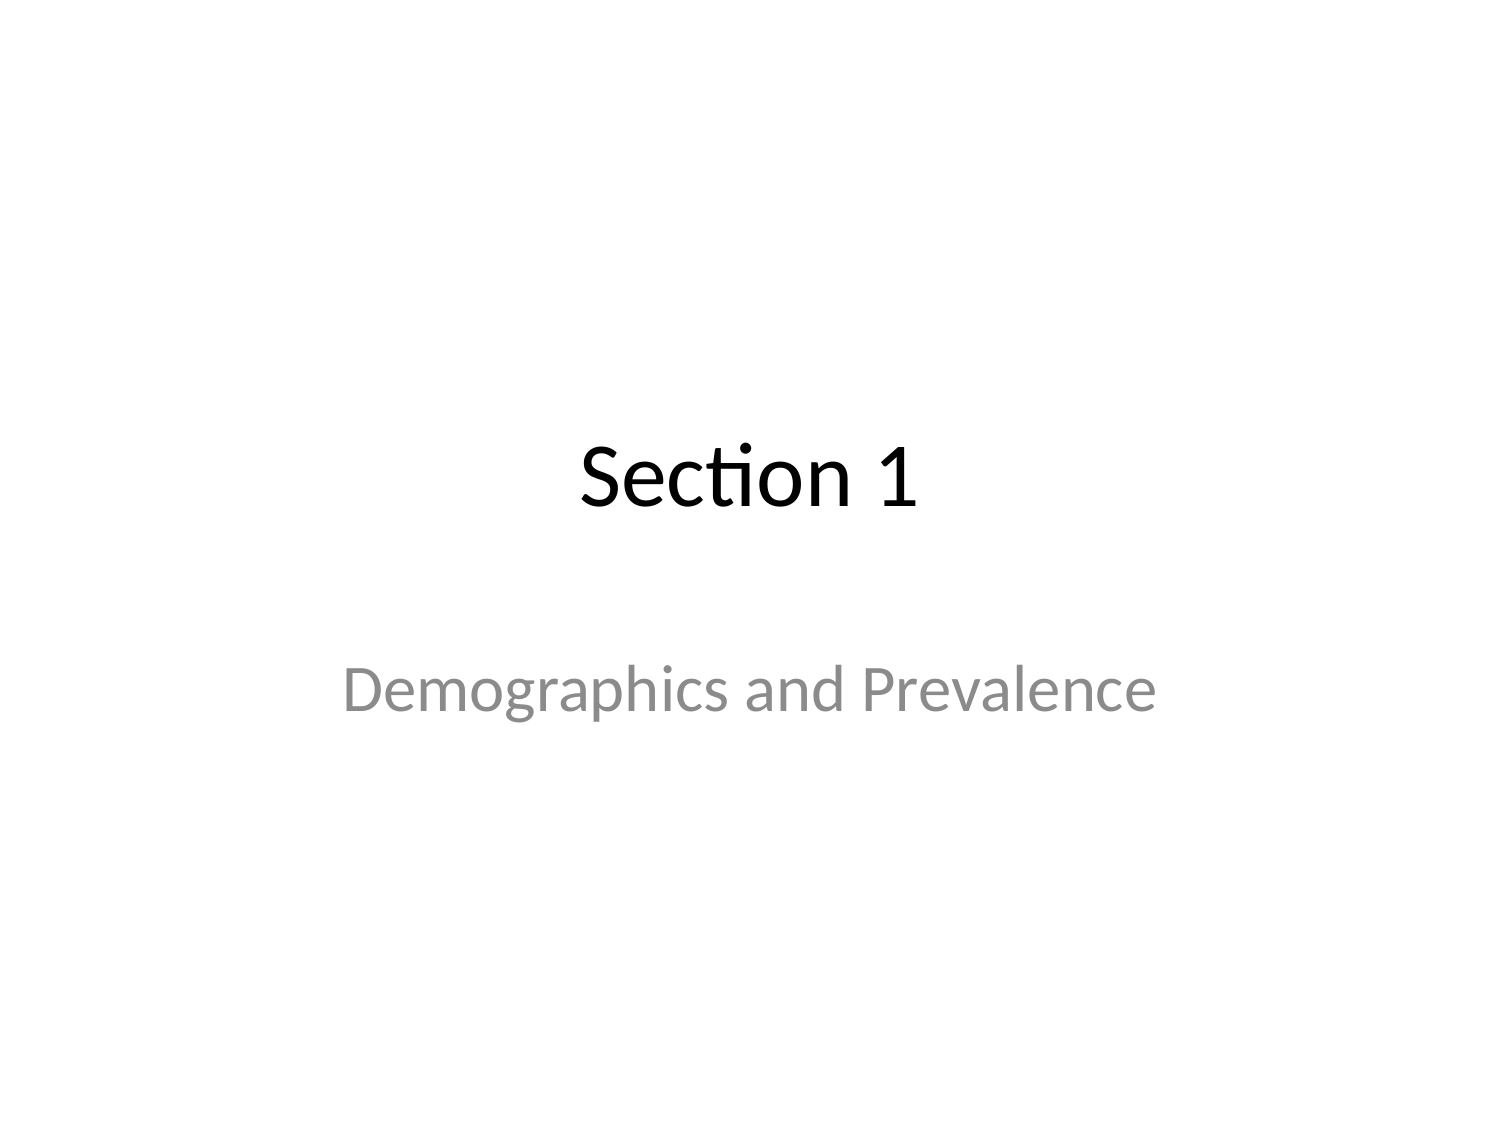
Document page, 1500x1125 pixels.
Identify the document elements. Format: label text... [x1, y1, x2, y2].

subtitle Demographics and Prevalence [225, 637, 1275, 925]
title Section 1 [112, 349, 1388, 591]
